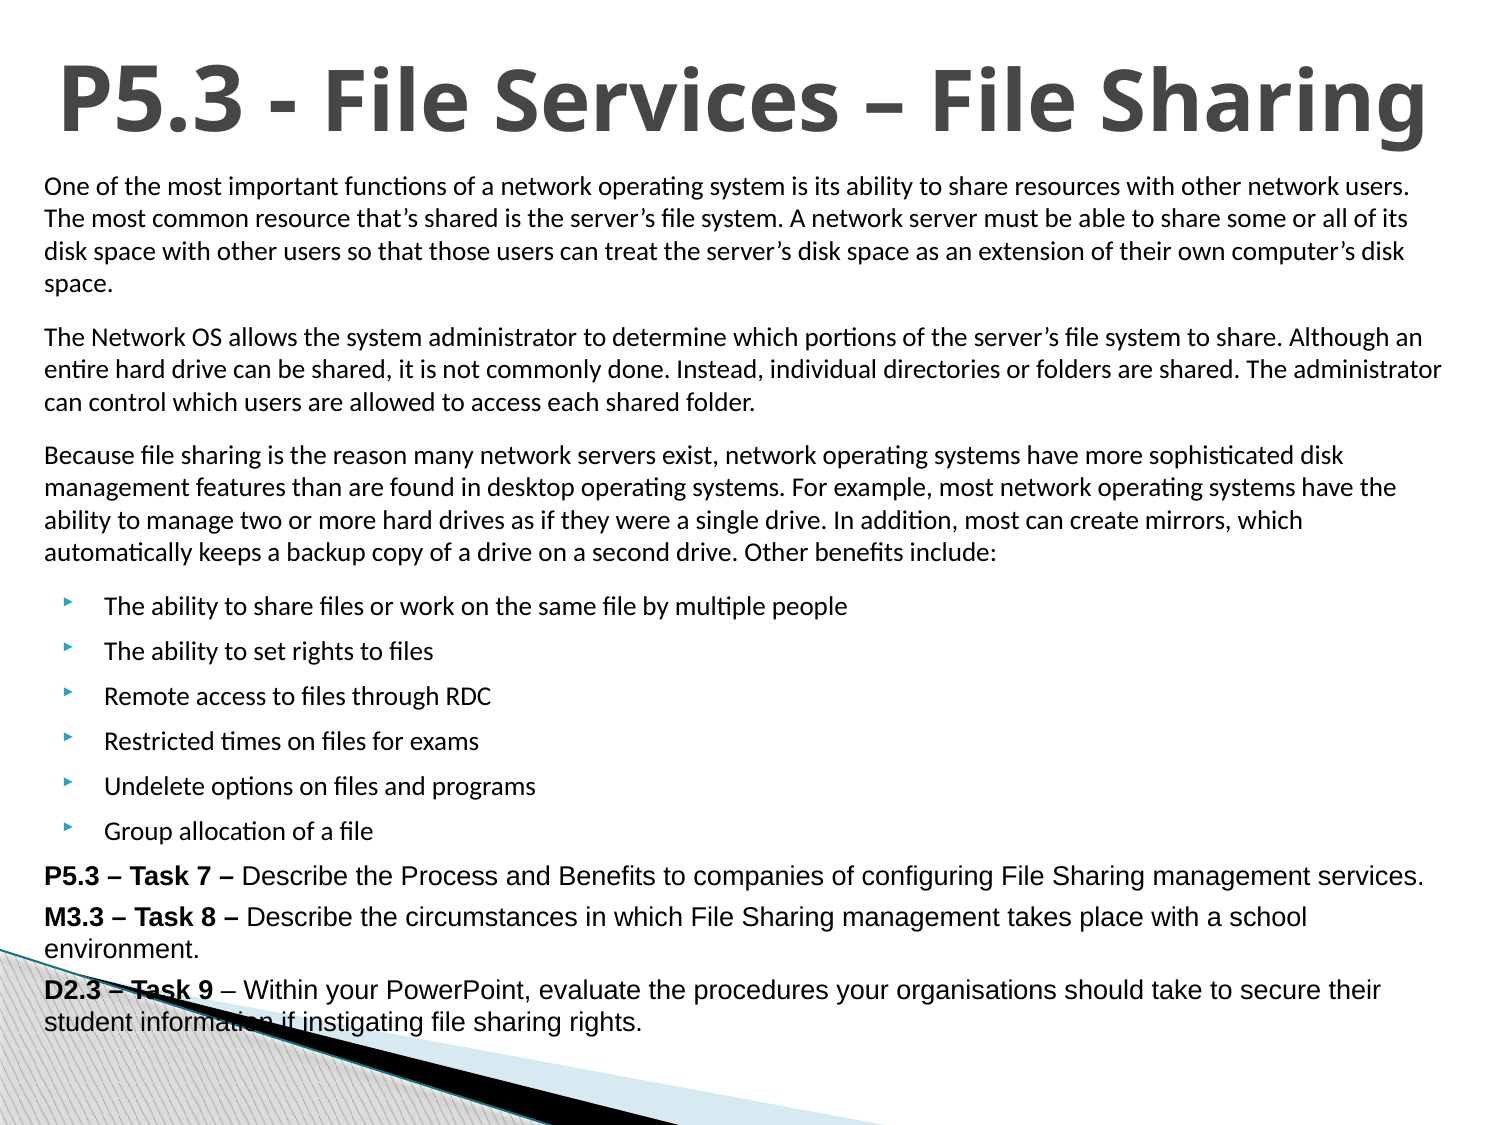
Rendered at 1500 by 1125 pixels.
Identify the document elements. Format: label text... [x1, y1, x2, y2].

title P5.3 - File Services – File Sharing [41, 19, 1459, 171]
list One of the most important functions of a network operating system is its ability to share resources with other network users. The most common resource that’s shared is the server’s file system. A network server must be able to share some or all of its disk space with other users so that those users can treat the server’s disk space as an extension of their own computer’s disk space. The Network OS allows the system administrator to determine which portions of the server’s file system to share. Although an entire hard drive can be shared, it is not commonly done. Instead, individual directories or folders are shared. The administrator can control which users are allowed to access each shared folder. Because file sharing is the reason many network servers exist, network operating systems have more sophisticated disk management features than are found in desktop operating systems. For example, most network operating systems have the ability to manage two or more hard drives as if they were a single drive. In addition, most can create mirrors, which automatically keeps a backup copy of a drive on a second drive. Other benefits include: The ability to share files or work on the same file by multiple people The ability to set rights to files Remote access to files through RDC Restricted times on files for exams Undelete options on files and programs Group allocation of a file P5.3 – Task 7 – Describe the Process and Benefits to companies of configuring File Sharing management services. M3.3 – Task 8 – Describe the circumstances in which File Sharing management takes place with a school environment. D2.3 – Task 9 – Within your PowerPoint, evaluate the procedures your organisations should take to secure their student information if instigating file sharing rights. [29, 160, 1471, 1047]
